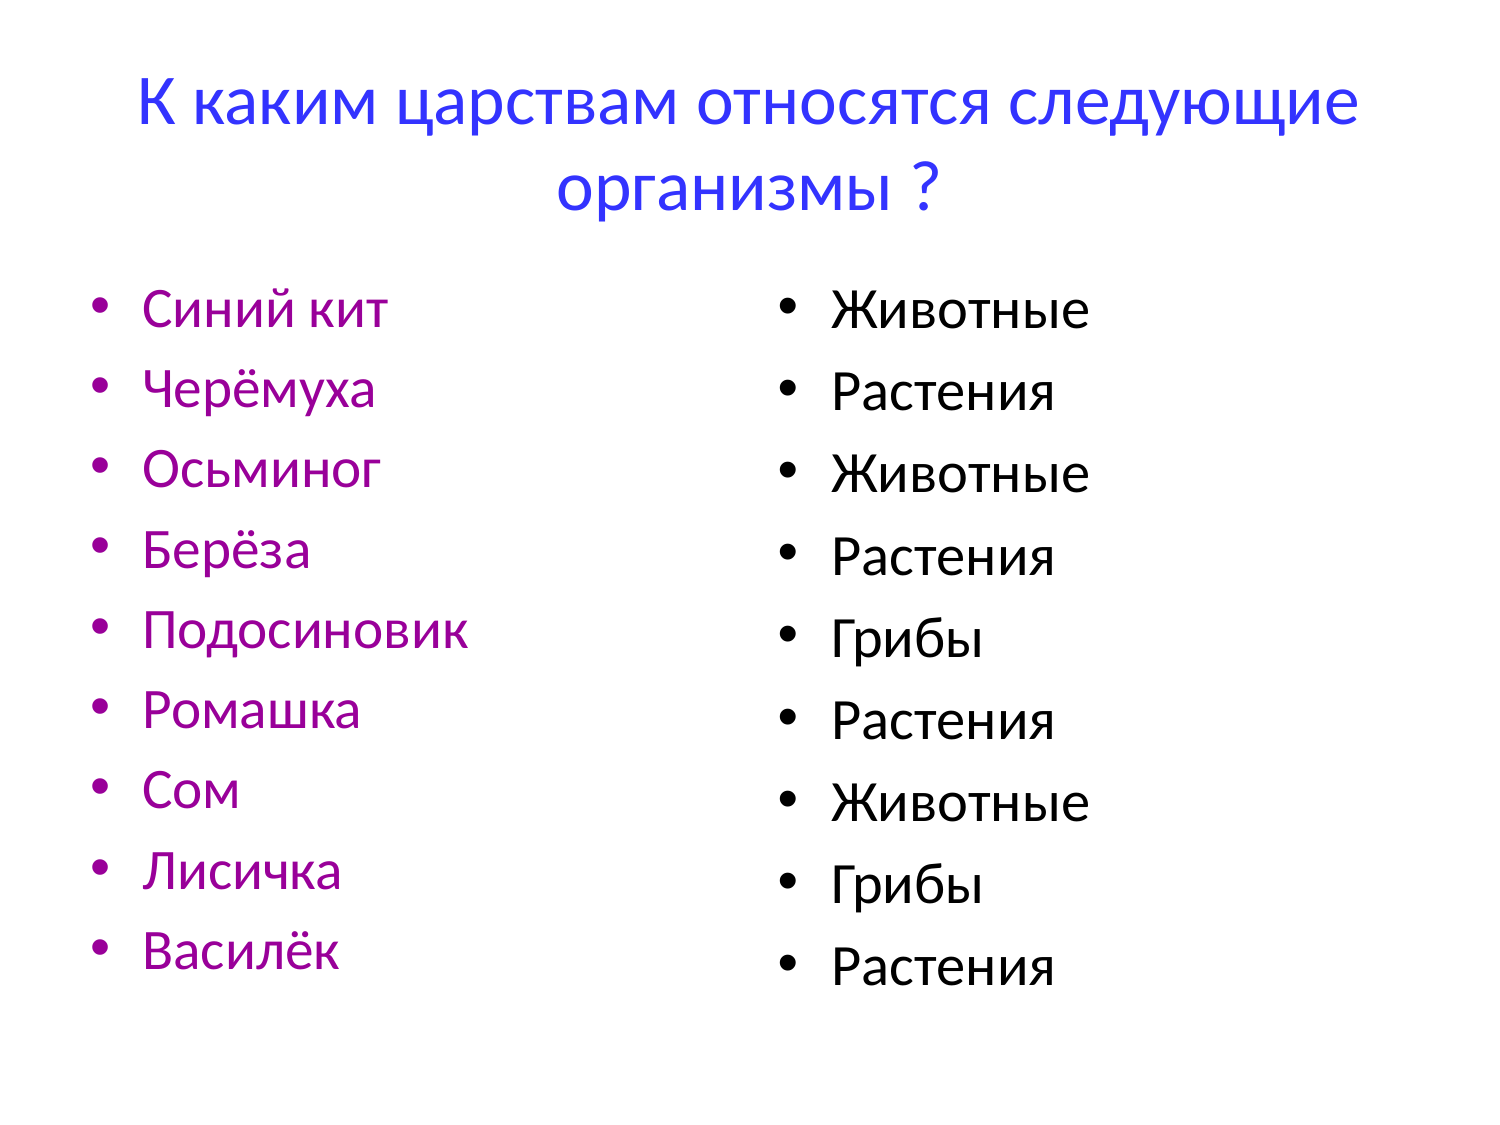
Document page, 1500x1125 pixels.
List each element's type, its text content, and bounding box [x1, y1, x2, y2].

list Синий кит Черёмуха Осьминог Берёза Подосиновик Ромашка Сом Лисичка Василёк [75, 262, 738, 1005]
list Животные Растения Животные Растения Грибы Растения Животные Грибы Растения [762, 262, 1425, 1005]
title К каким царствам относятся следующие организмы ? [75, 45, 1425, 233]
